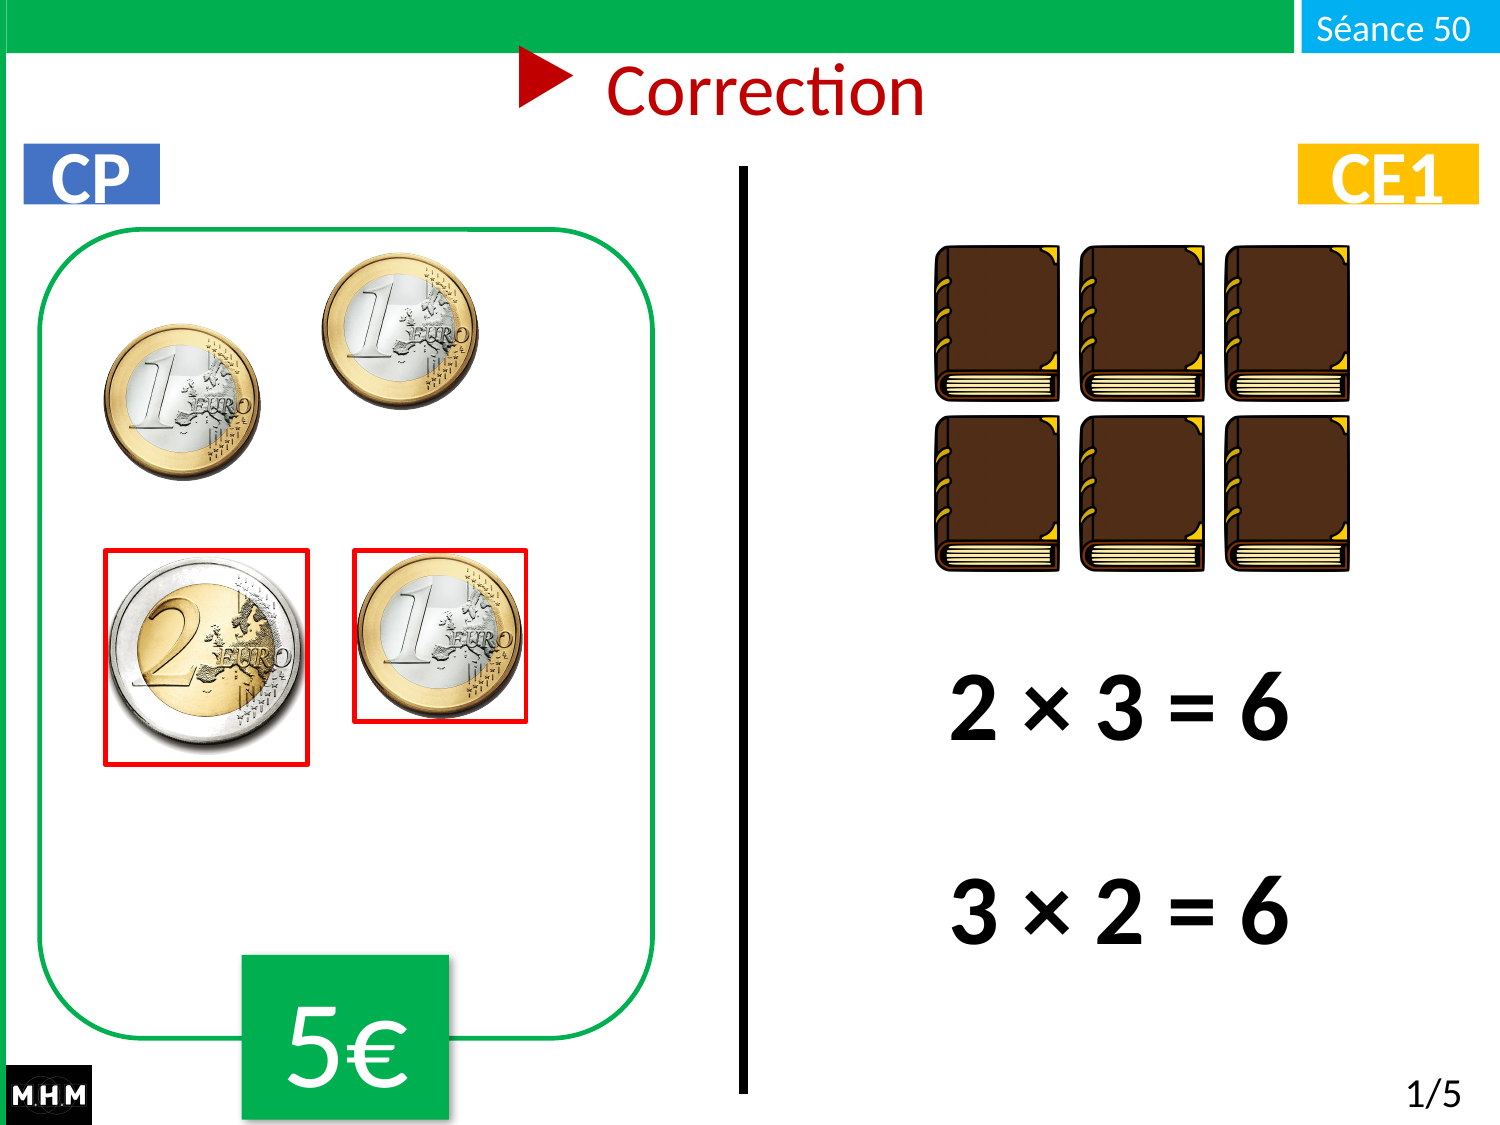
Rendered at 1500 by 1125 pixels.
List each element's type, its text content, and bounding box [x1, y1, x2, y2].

text_box 5€ [241, 954, 449, 1120]
picture [107, 552, 306, 763]
text_box CE1 [1297, 142, 1480, 205]
picture [321, 252, 480, 411]
text_box 1/5 [1389, 1064, 1500, 1125]
picture [934, 245, 1060, 402]
picture [6, 1065, 92, 1125]
text_box CP [23, 142, 161, 205]
picture [356, 552, 524, 720]
text_box [38, 228, 654, 1040]
picture [103, 323, 262, 482]
text_box 2 × 3 = 6 [934, 632, 1500, 813]
title Correction [497, 43, 949, 139]
picture [1224, 415, 1350, 572]
picture [1079, 245, 1205, 402]
text_box 3 × 2 = 6 [934, 837, 1500, 1017]
picture [934, 415, 1060, 572]
picture [1079, 415, 1205, 572]
picture [1224, 245, 1350, 402]
